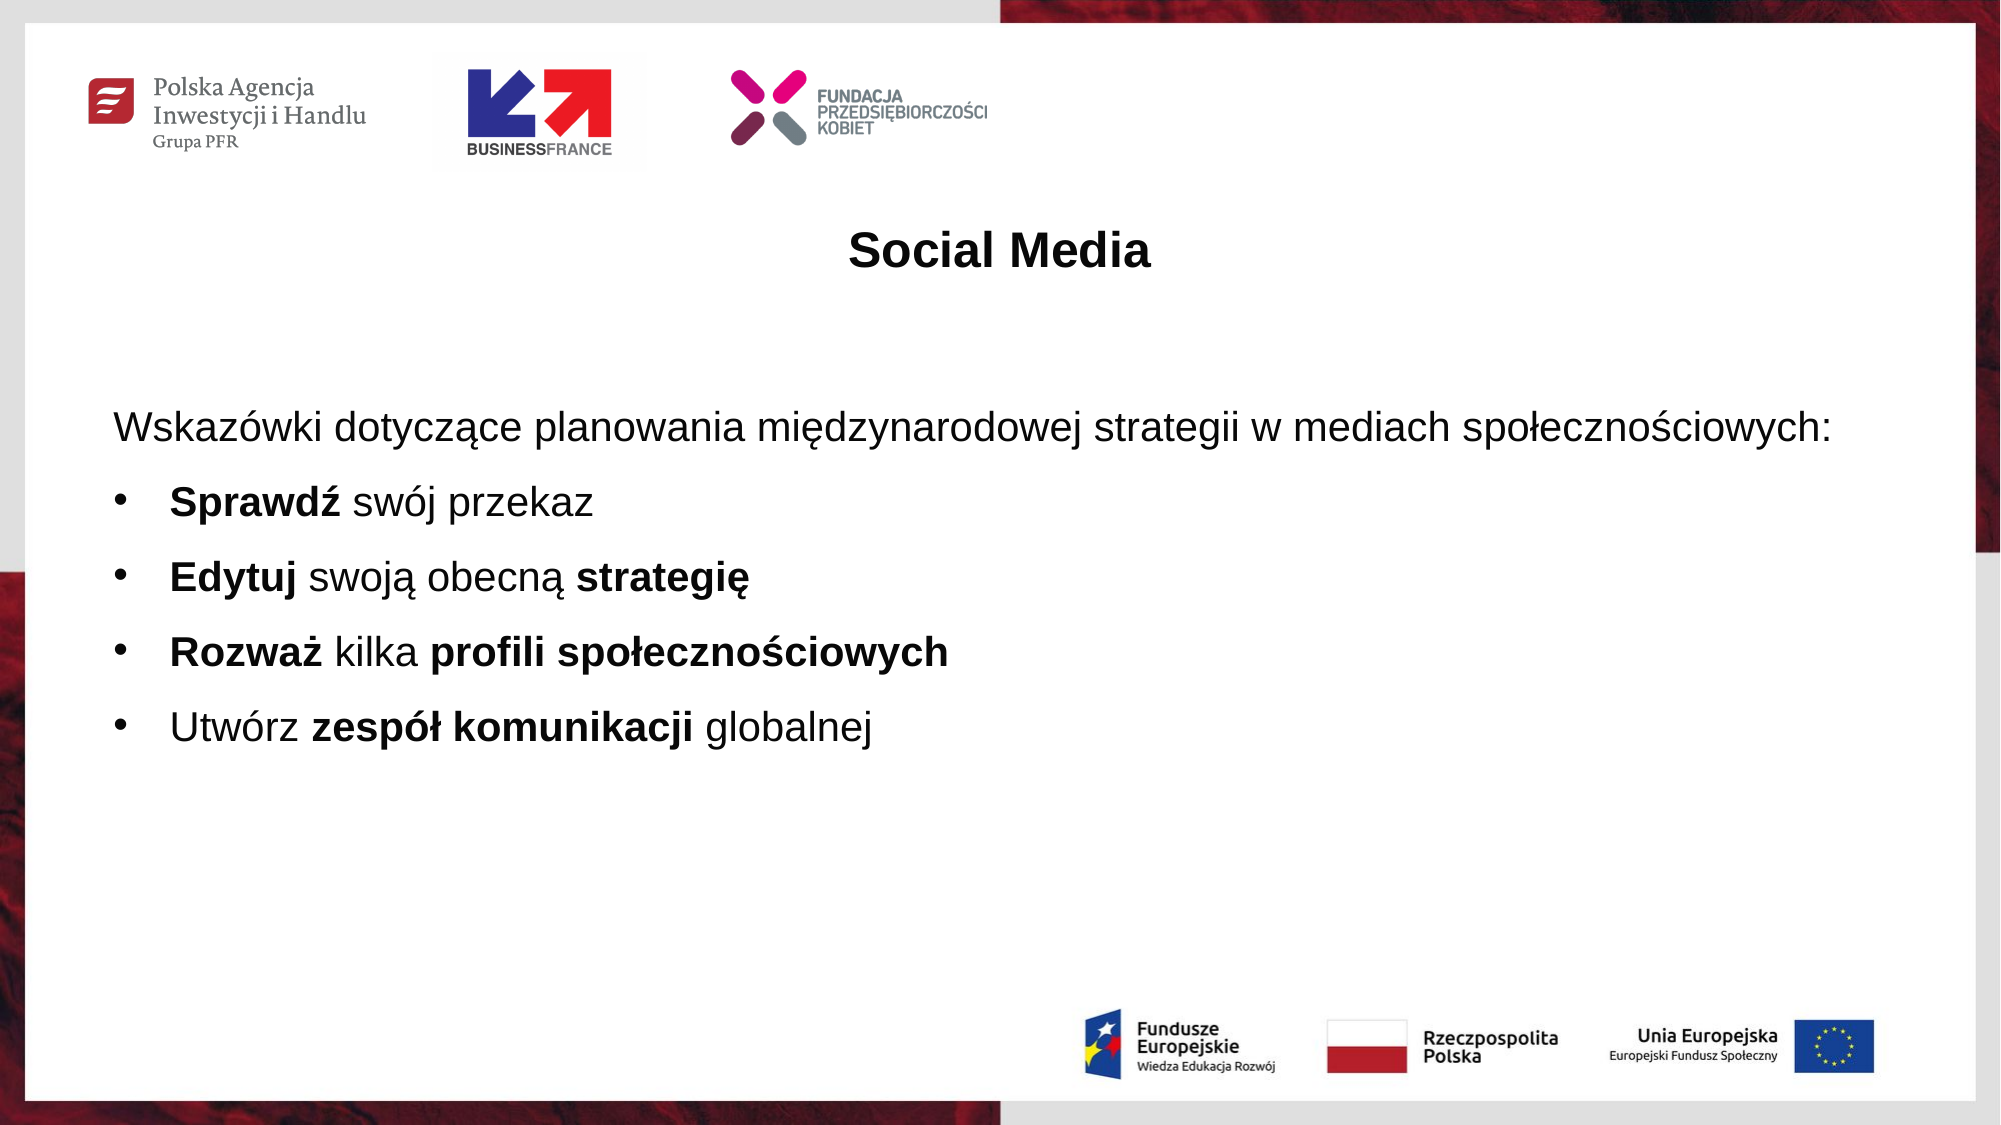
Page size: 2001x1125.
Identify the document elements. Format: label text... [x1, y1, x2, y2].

picture [0, 0, 2001, 1125]
text_box Social Media [453, 213, 1547, 282]
text_box Wskazówki dotyczące planowania międzynarodowej strategii w mediach społecznościowych: Sprawdź swój przekaz Edytuj swoją obecną strategię Rozważ kilka profili społecznościowych Utwórz zespół komunikacji globalnej [109, 395, 1891, 829]
